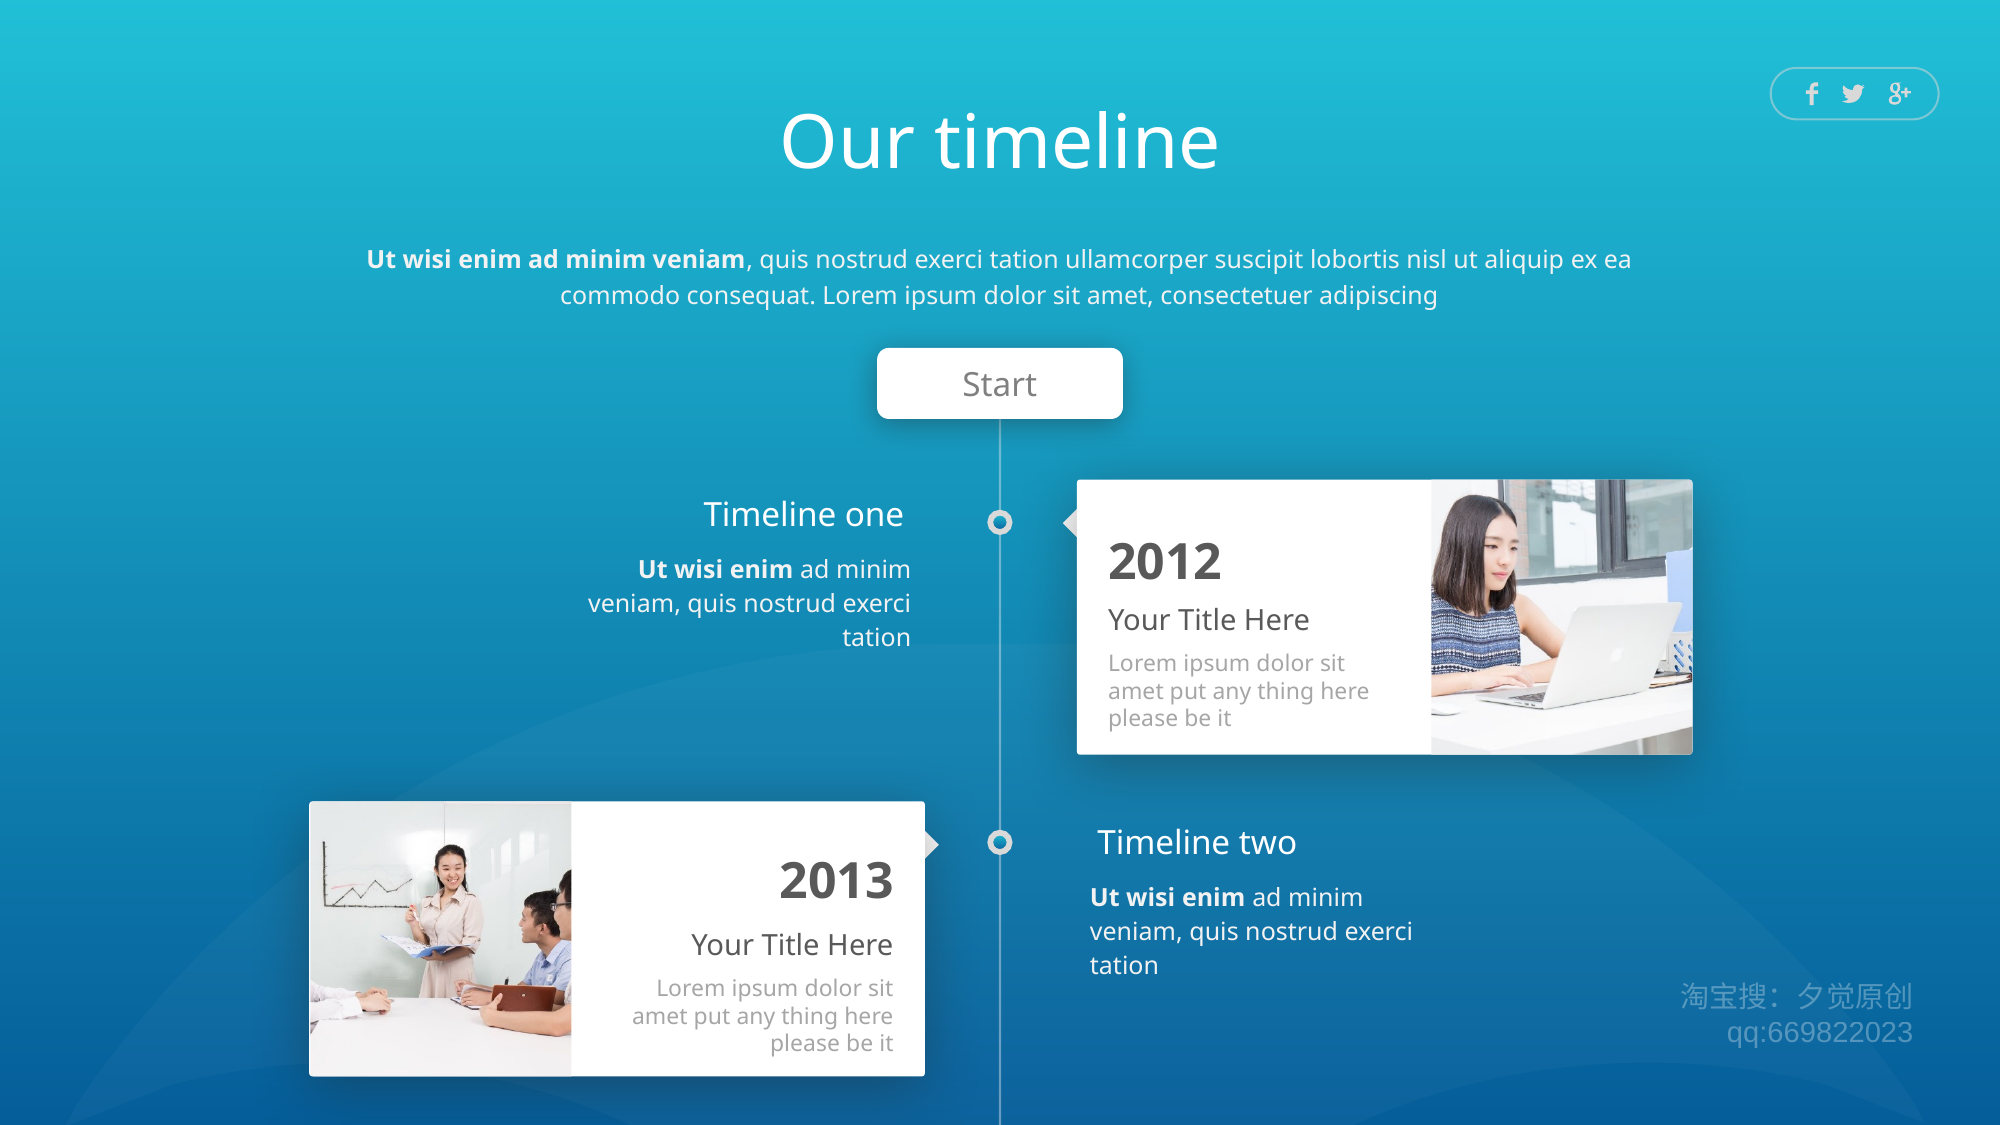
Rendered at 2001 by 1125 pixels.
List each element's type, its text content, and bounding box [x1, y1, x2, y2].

text_box Ut wisi enim ad minim veniam, quis nostrud exerci tation [1075, 869, 1475, 964]
text_box [1001, 511, 1011, 533]
text_box Our timeline [492, 86, 1508, 192]
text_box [1062, 479, 1431, 755]
text_box 淘宝搜：夕觉原创 qq:669822023 [1664, 971, 1929, 1056]
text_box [572, 801, 939, 1077]
text_box Timeline one [688, 486, 920, 541]
text_box Ut wisi enim ad minim veniam, quis nostrud exerci tation ullamcorper suscipit lobortis nisl ut aliquip ex ea commodo consequat. Lorem ipsum dolor sit amet, consectetuer adipiscing [334, 230, 1666, 318]
text_box Start [875, 346, 1124, 421]
text_box Ut wisi enim ad minim veniam, quis nostrud exerci tation [527, 541, 927, 636]
text_box Timeline two [1082, 814, 1313, 869]
text_box [989, 511, 999, 533]
text_box [1001, 831, 1011, 853]
picture [1431, 479, 1693, 755]
text_box [989, 831, 999, 853]
picture [310, 801, 572, 1077]
